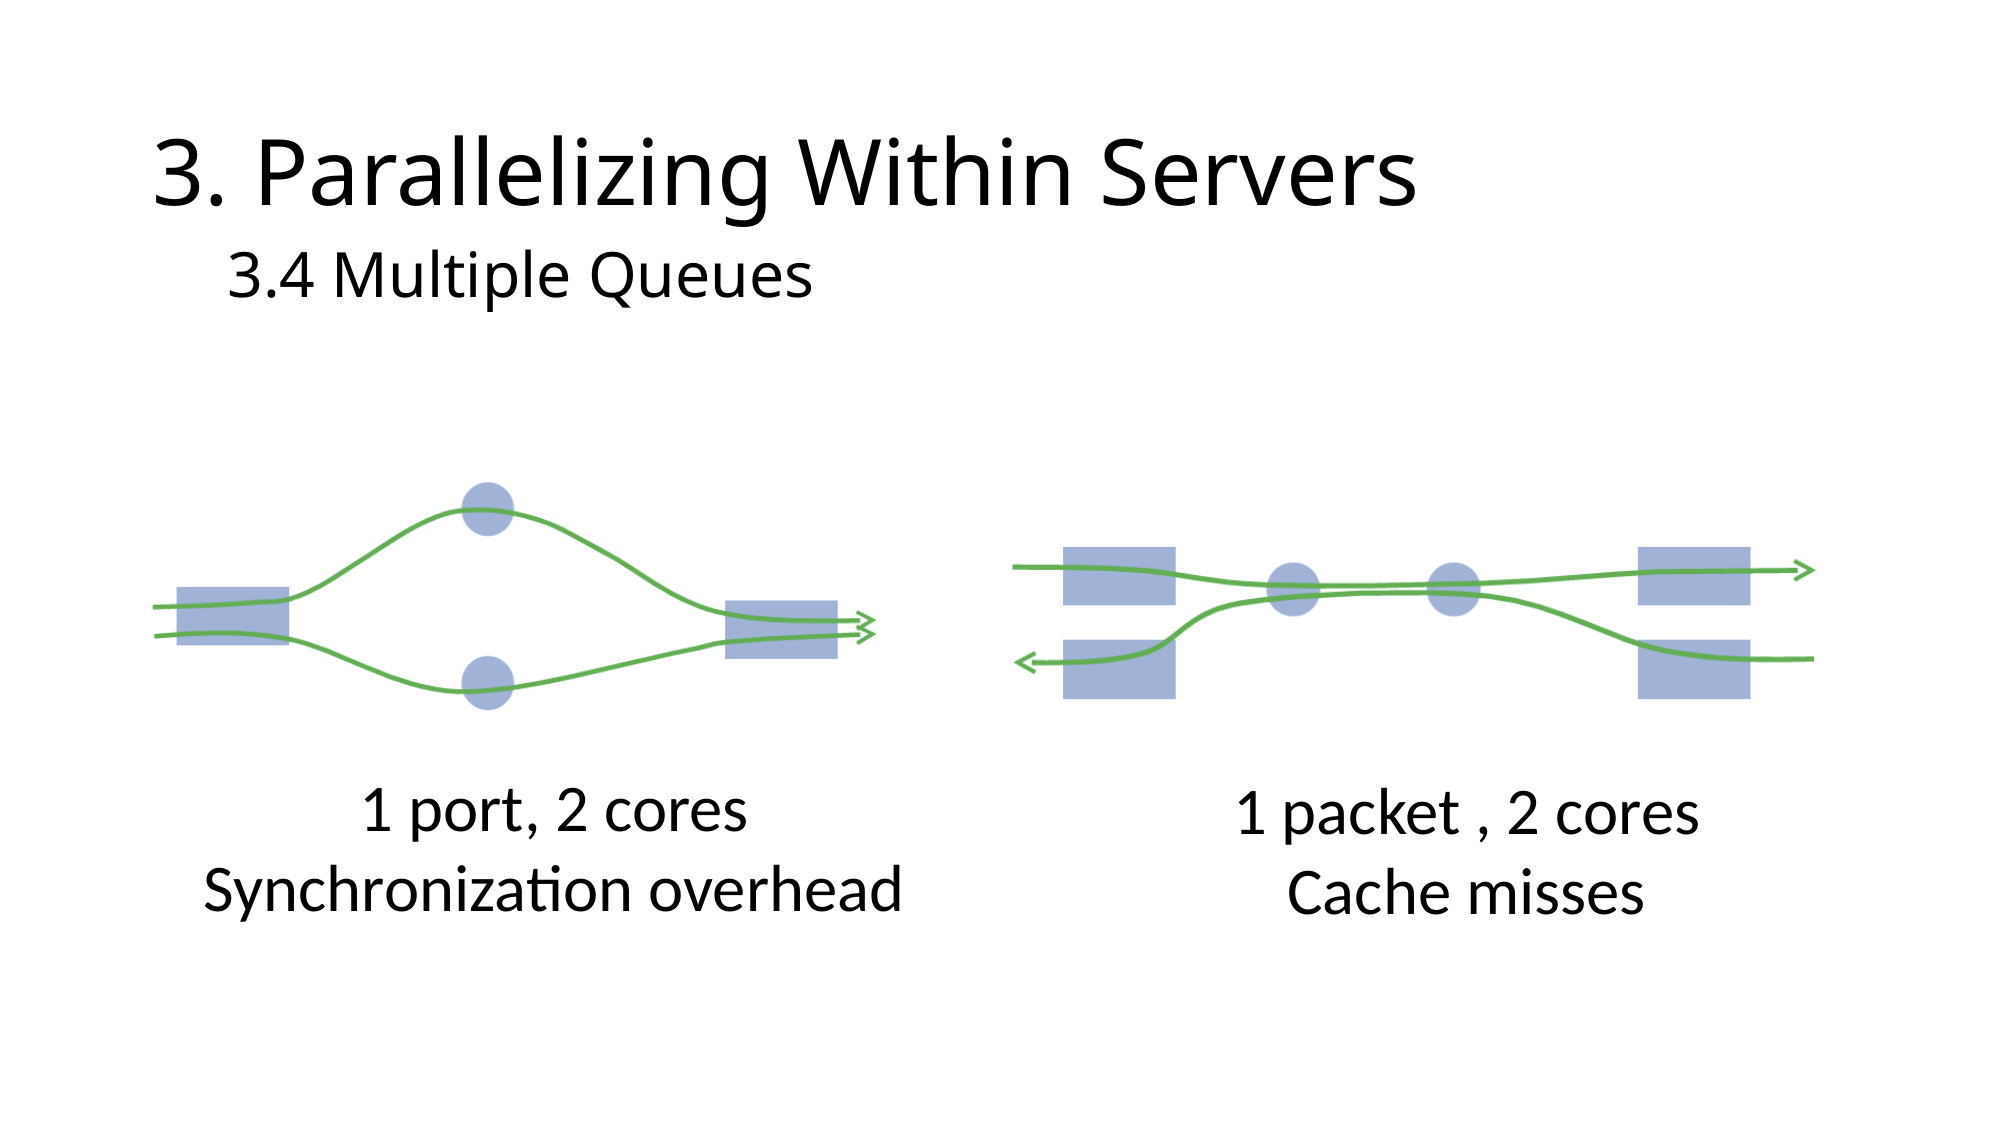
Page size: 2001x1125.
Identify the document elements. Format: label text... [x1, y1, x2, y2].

picture [88, 447, 1881, 825]
title 3. Parallelizing Within Servers [137, 59, 1863, 278]
text_box 3.4 Multiple Queues [212, 225, 1496, 330]
text_box 1 port, 2 cores Synchronization overhead [183, 825, 925, 933]
text_box 1 packet , 2 cores Cache misses [1145, 794, 1789, 936]
